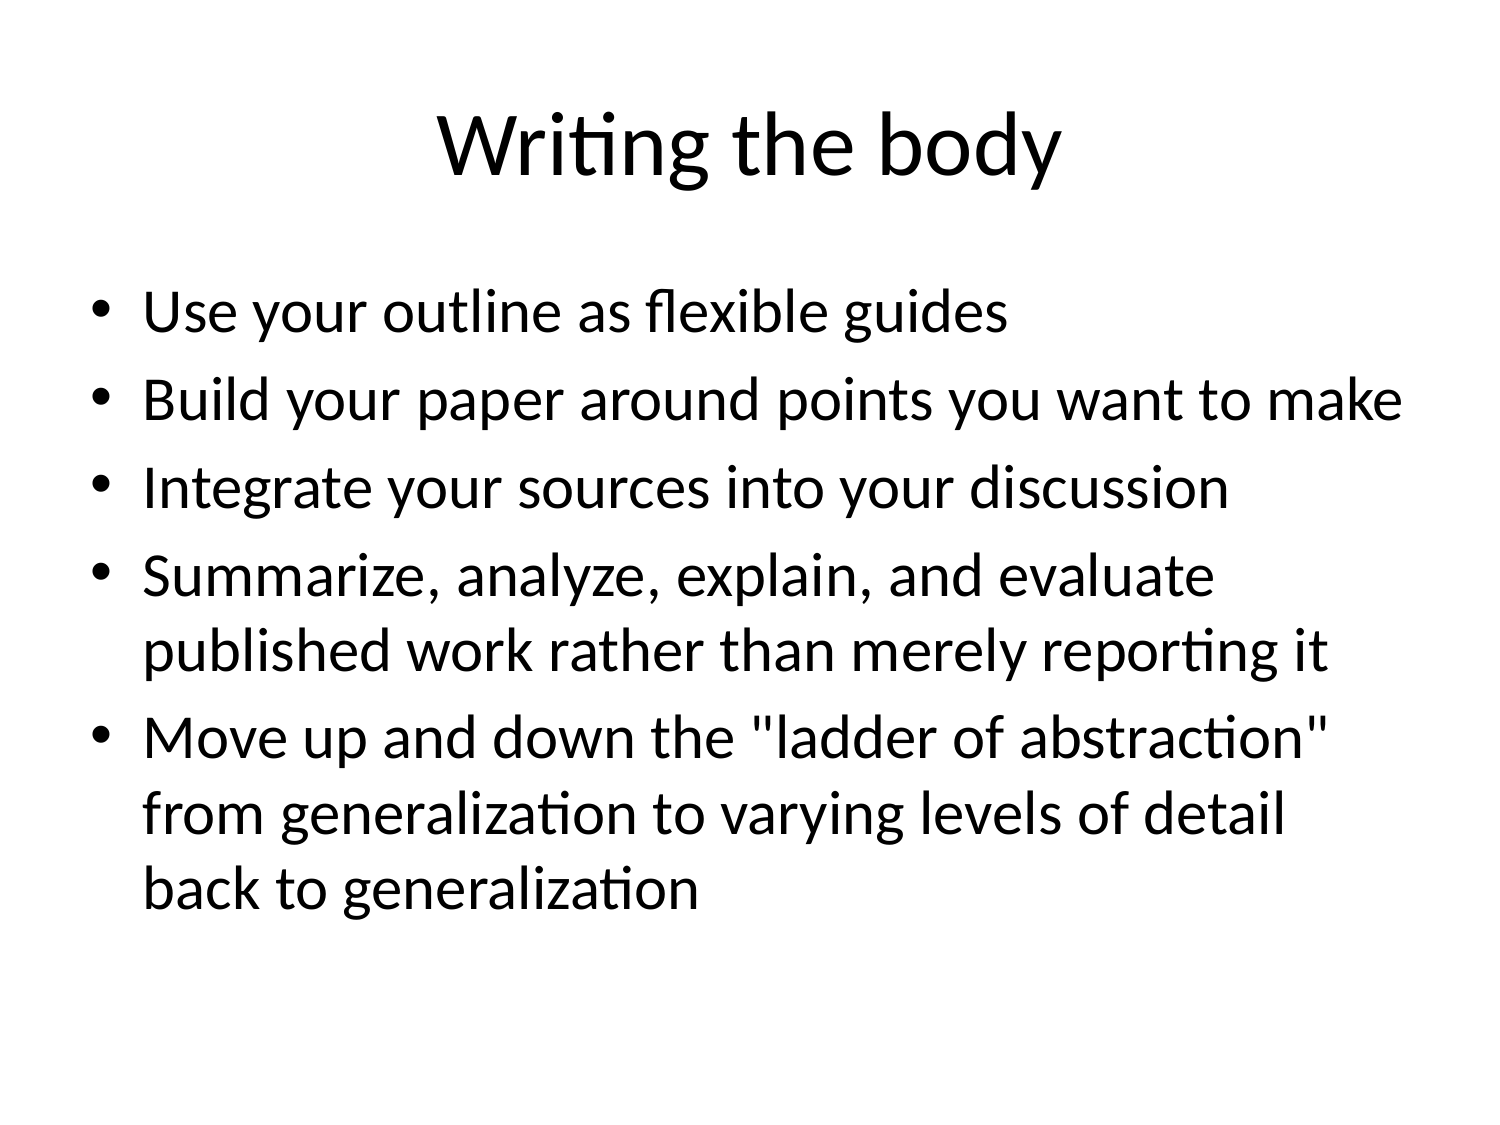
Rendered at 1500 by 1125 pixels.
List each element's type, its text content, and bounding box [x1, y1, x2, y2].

title Writing the body [75, 45, 1425, 233]
list Use your outline as flexible guides Build your paper around points you want to make Integrate your sources into your discussion Summarize, analyze, explain, and evaluate published work rather than merely reporting it Move up and down the "ladder of abstraction" from generalization to varying levels of detail back to generalization [75, 262, 1425, 1005]
